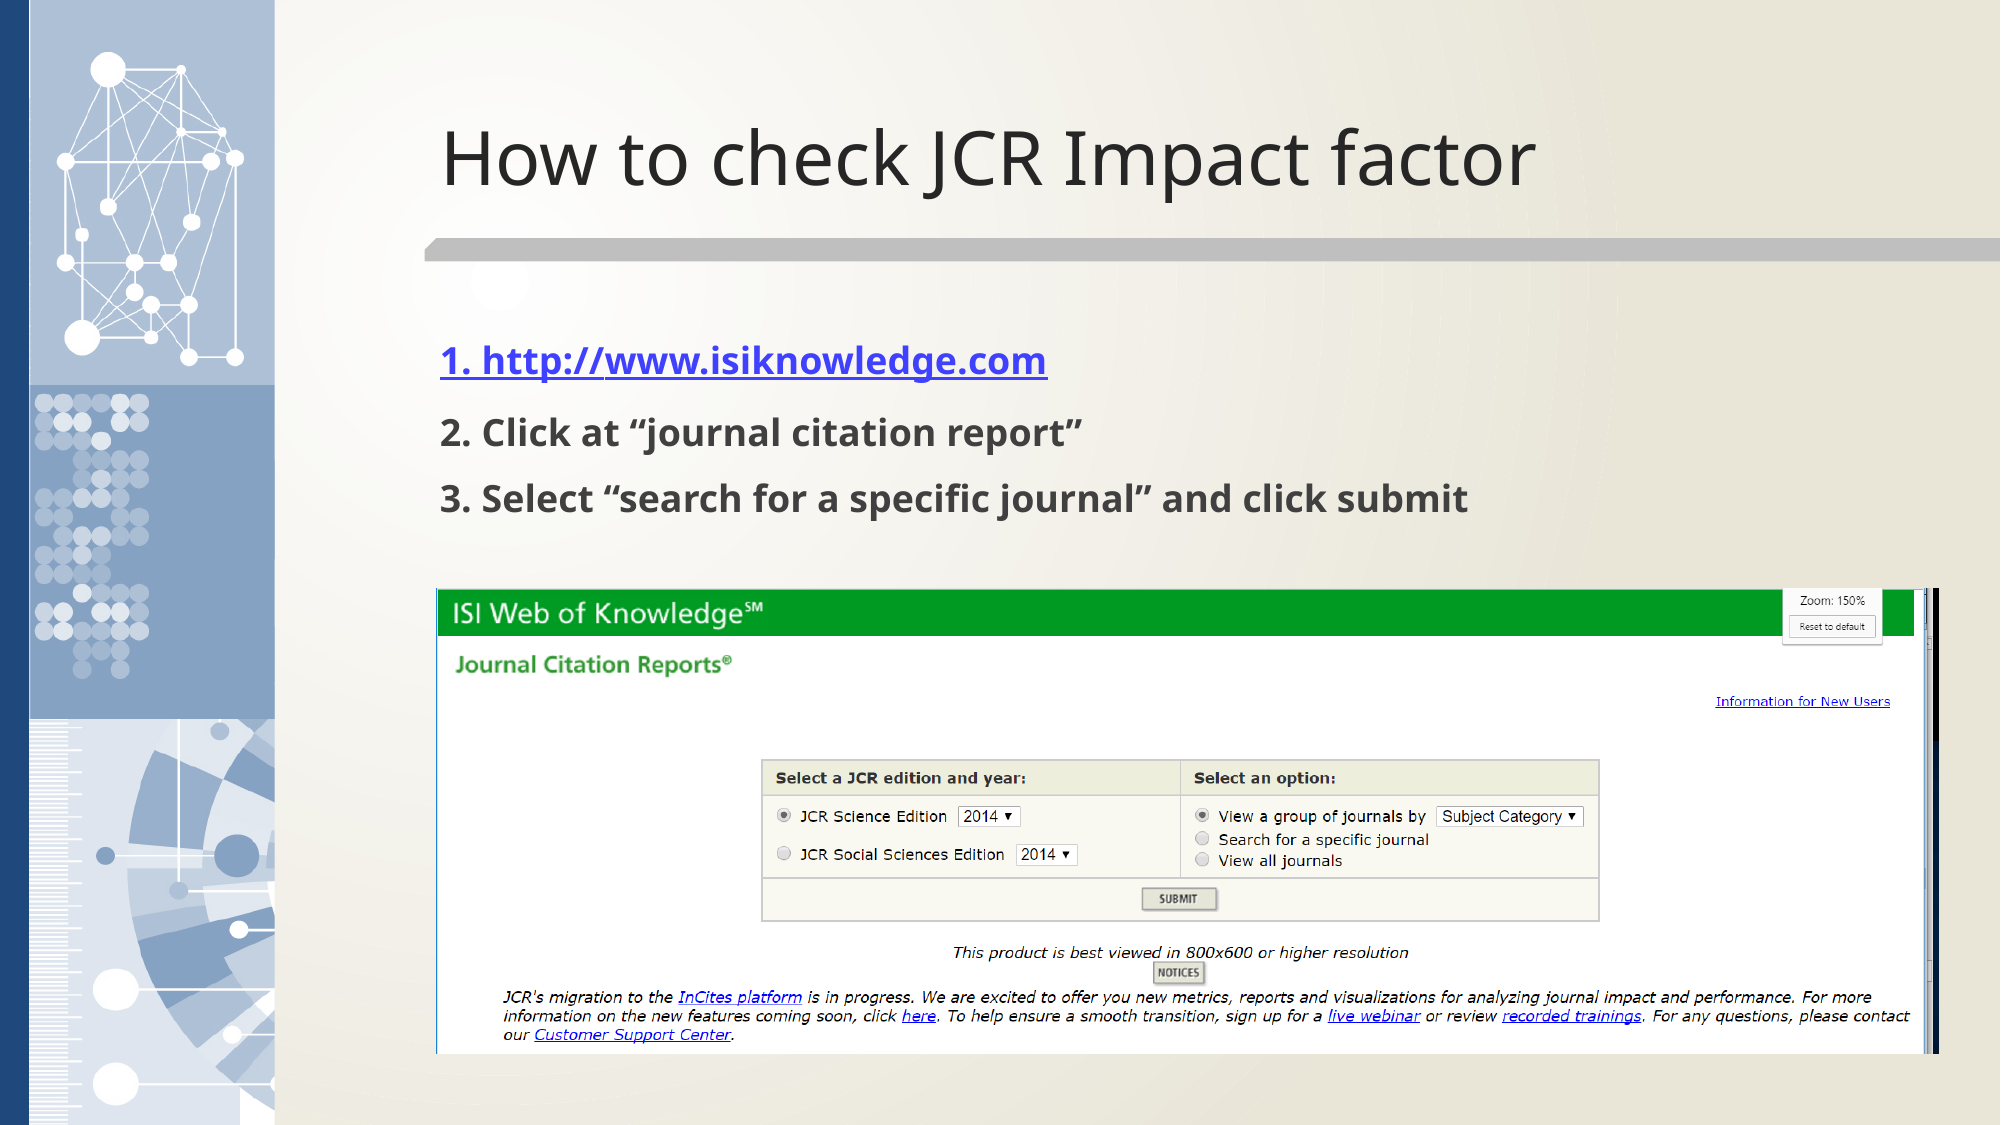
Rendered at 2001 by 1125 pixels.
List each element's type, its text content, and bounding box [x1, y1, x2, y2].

picture [436, 587, 1939, 1055]
list 1. http://www.isiknowledge.com 2. Click at “journal citation report” 3. Select “search for a specific journal” and click submit [424, 329, 1888, 950]
title How to check JCR Impact factor [425, 102, 1888, 313]
